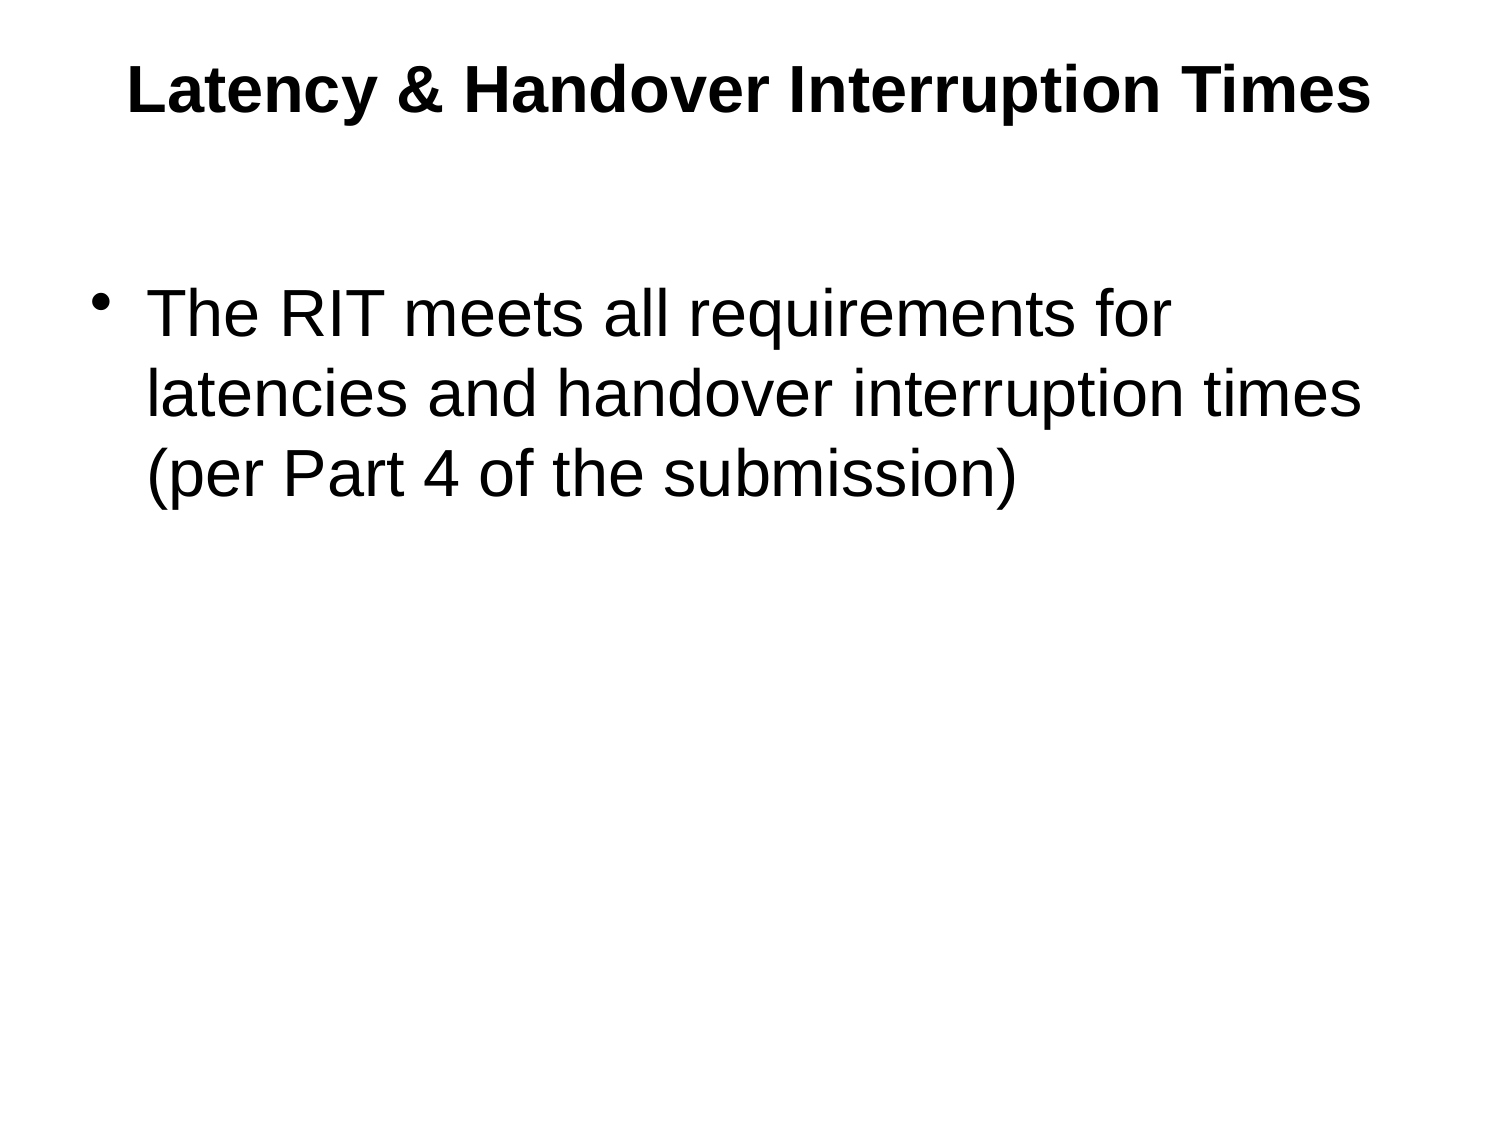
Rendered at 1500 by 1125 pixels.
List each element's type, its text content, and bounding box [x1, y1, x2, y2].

list The RIT meets all requirements for latencies and handover interruption times (per Part 4 of the submission) [75, 262, 1425, 1005]
title Latency & Handover Interruption Times [75, 45, 1425, 233]
